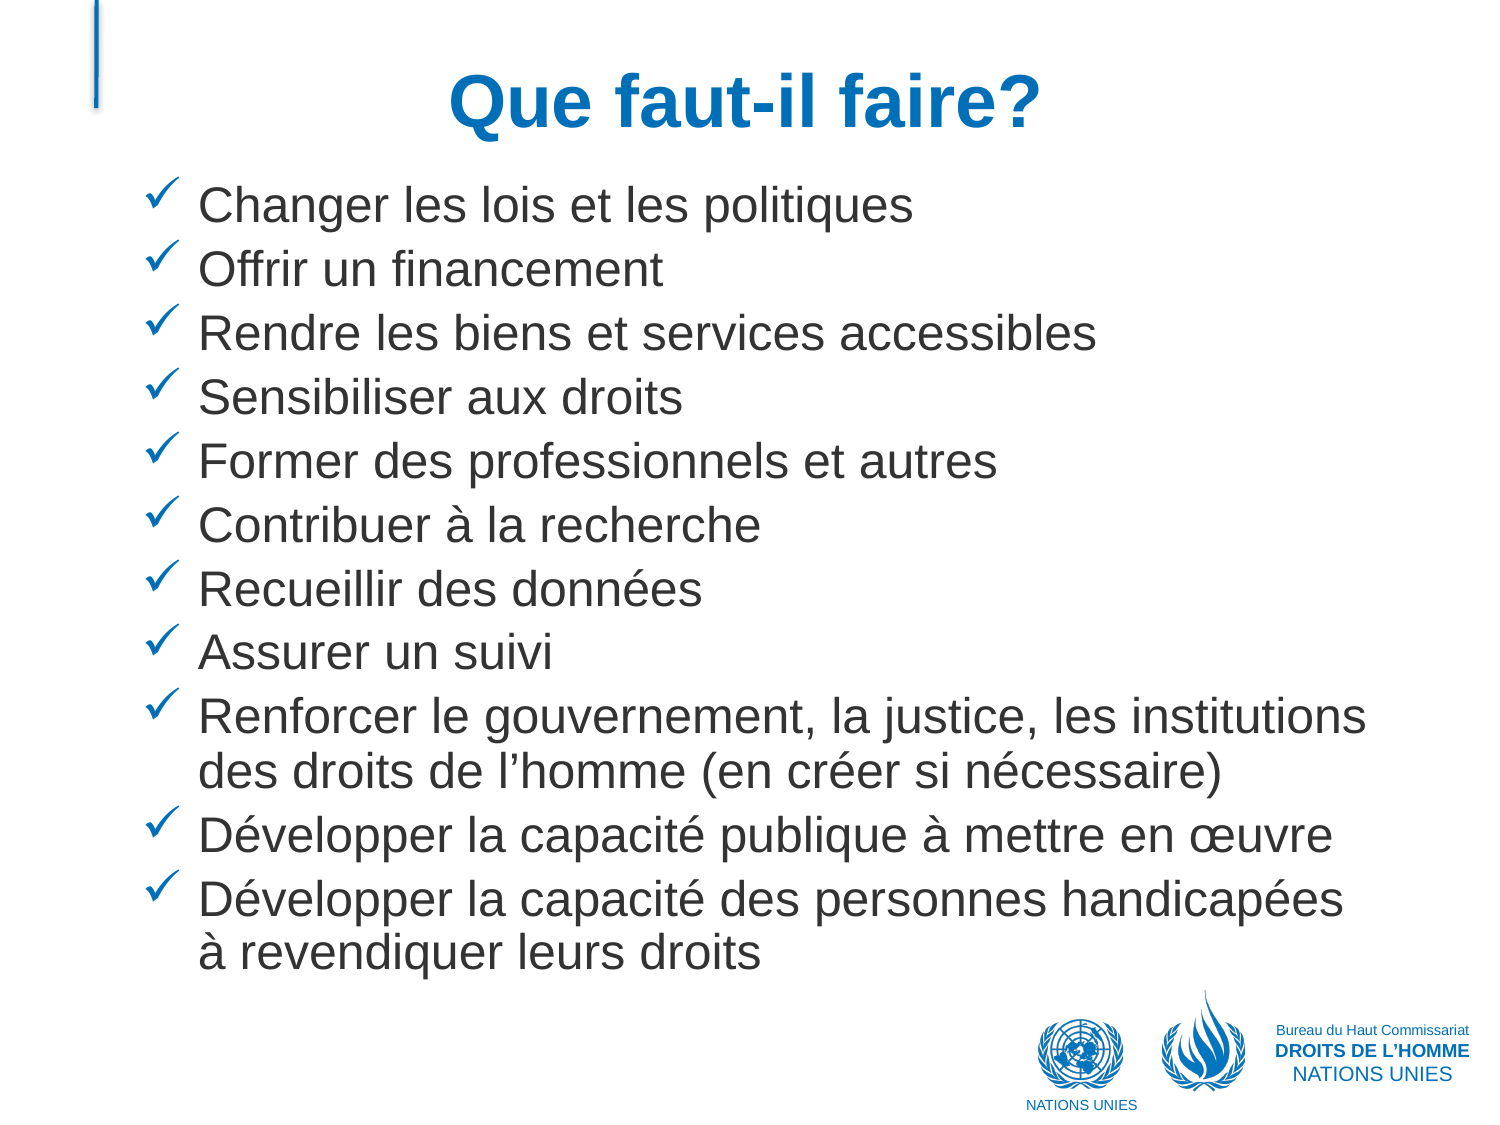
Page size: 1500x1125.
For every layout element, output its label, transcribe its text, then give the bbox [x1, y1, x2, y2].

text_box NATIONS UNIES [980, 1088, 1184, 1121]
title Que faut-il faire? [55, 45, 1437, 224]
picture [1037, 990, 1457, 1107]
text_box Bureau du Haut Commissariat DROITS DE L’HOMME NATIONS UNIES [1245, 1013, 1500, 1094]
text_box Changer les lois et les politiques Offrir un financement Rendre les biens et services accessibles Sensibiliser aux droits Former des professionnels et autres Contribuer à la recherche Recueillir des données Assurer un suivi Renforcer le gouvernement, la justice, les institutions des droits de l’homme (en créer si nécessaire) Développer la capacité publique à mettre en œuvre Développer la capacité des personnes handicapées à revendiquer leurs droits [126, 171, 1401, 939]
